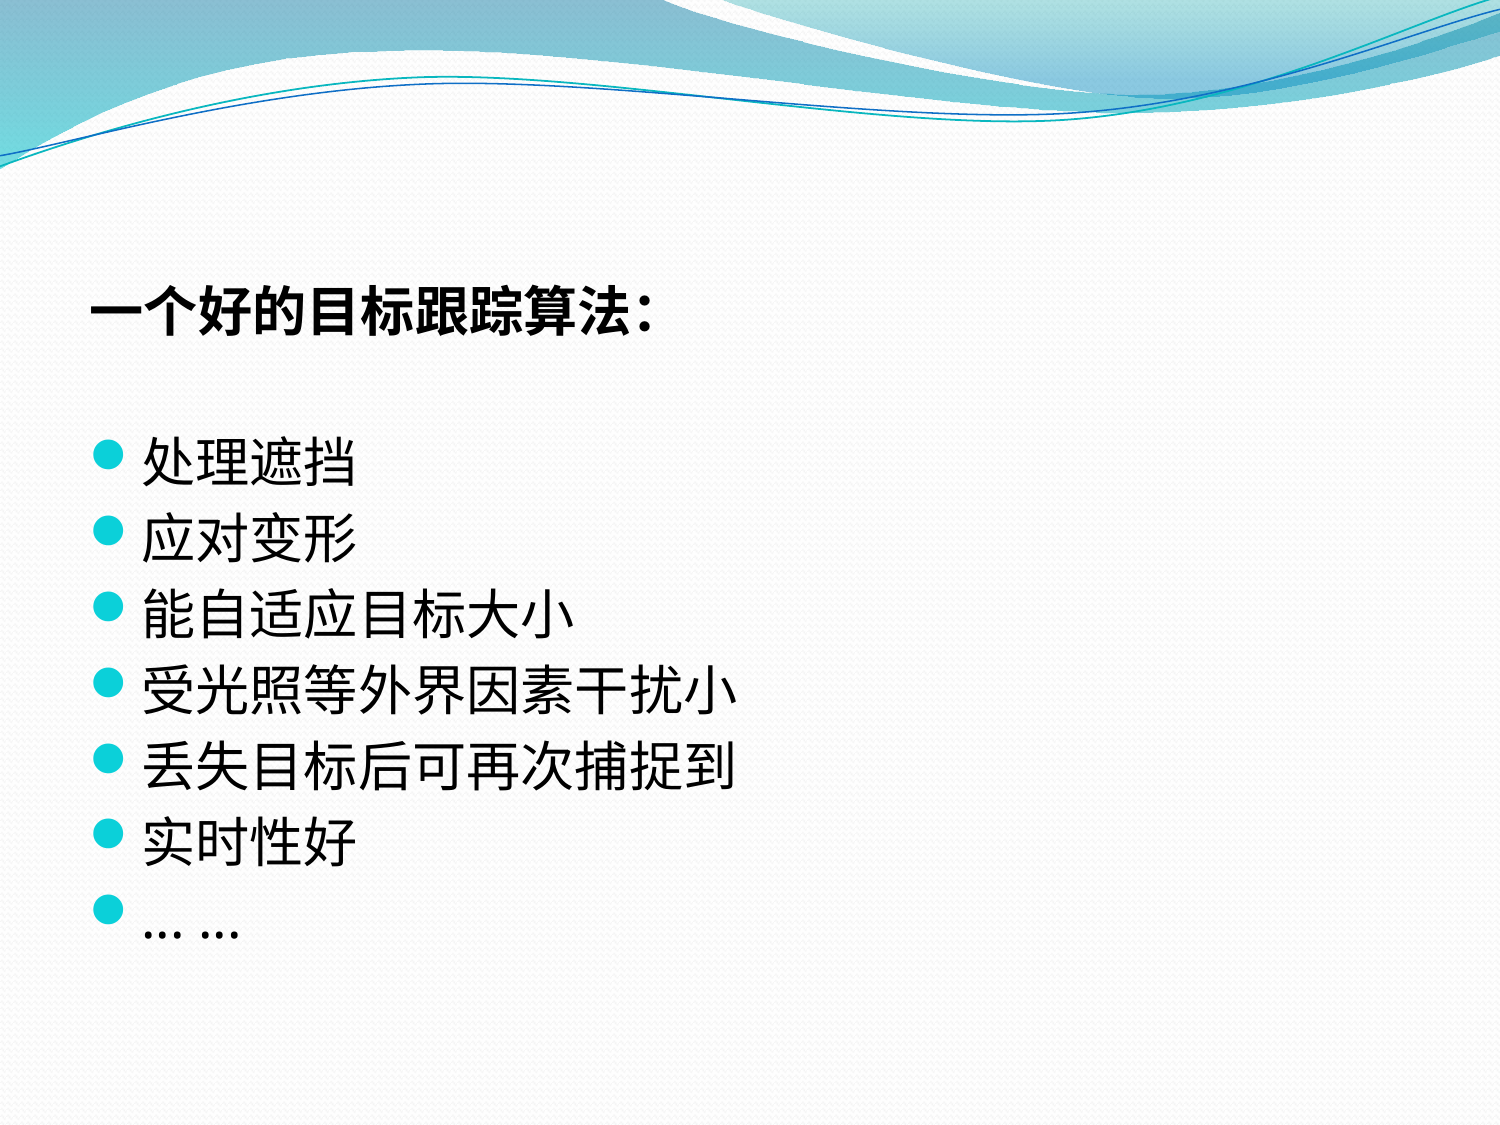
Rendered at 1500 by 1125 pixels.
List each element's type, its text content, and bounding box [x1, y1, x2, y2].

list 一个好的目标跟踪算法： 处理遮挡 应对变形 能自适应目标大小 受光照等外界因素干扰小 丢失目标后可再次捕捉到 实时性好 ... ... [75, 269, 1425, 1008]
